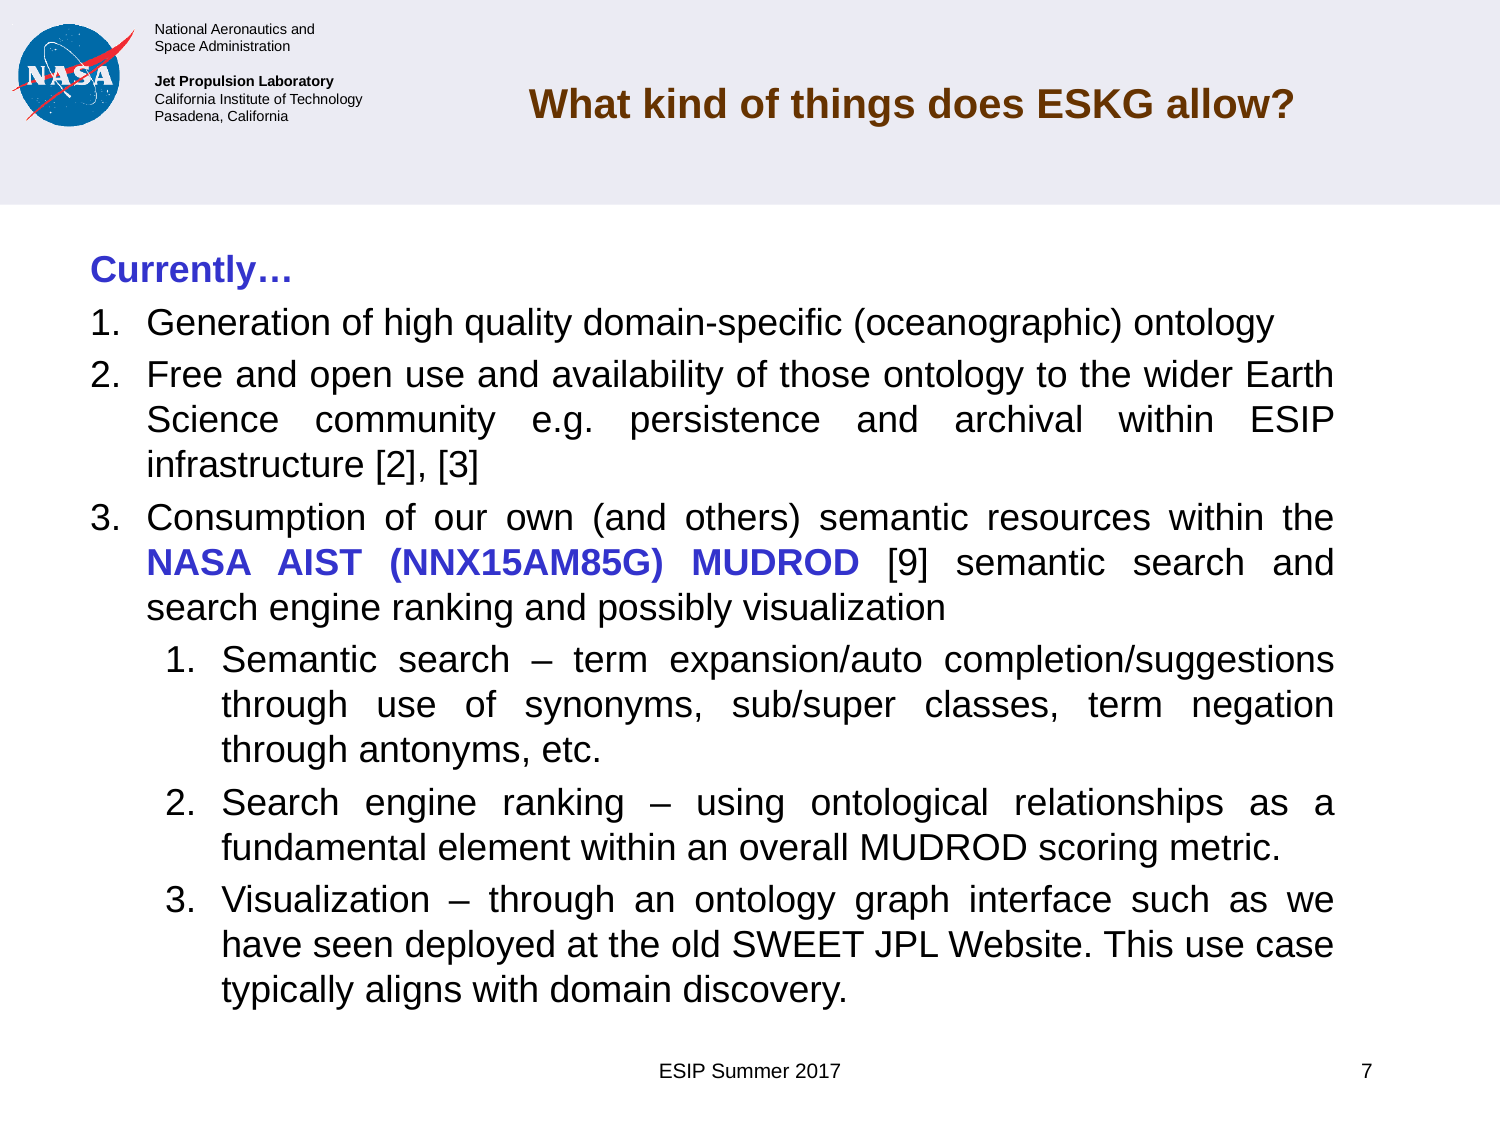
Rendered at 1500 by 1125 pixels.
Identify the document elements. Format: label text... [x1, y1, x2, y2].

footer ESIP Summer 2017 [512, 1050, 988, 1125]
slide_number 7 [1074, 1050, 1388, 1125]
list Currently… Generation of high quality domain-specific (oceanographic) ontology Free and open use and availability of those ontology to the wider Earth Science community e.g. persistence and archival within ESIP infrastructure [2], [3] Consumption of our own (and others) semantic resources within the NASA AIST (NNX15AM85G) MUDROD [9] semantic search and search engine ranking and possibly visualization Semantic search – term expansion/auto completion/suggestions through use of synonyms, sub/super classes, term negation through antonyms, etc. Search engine ranking – using ontological relationships as a fundamental element within an overall MUDROD scoring metric. Visualization – through an ontology graph interface such as we have seen deployed at the old SWEET JPL Website. This use case typically aligns with domain discovery. [75, 237, 1350, 1009]
title What kind of things does ESKG allow? [337, 8, 1488, 197]
picture [12, 24, 139, 132]
